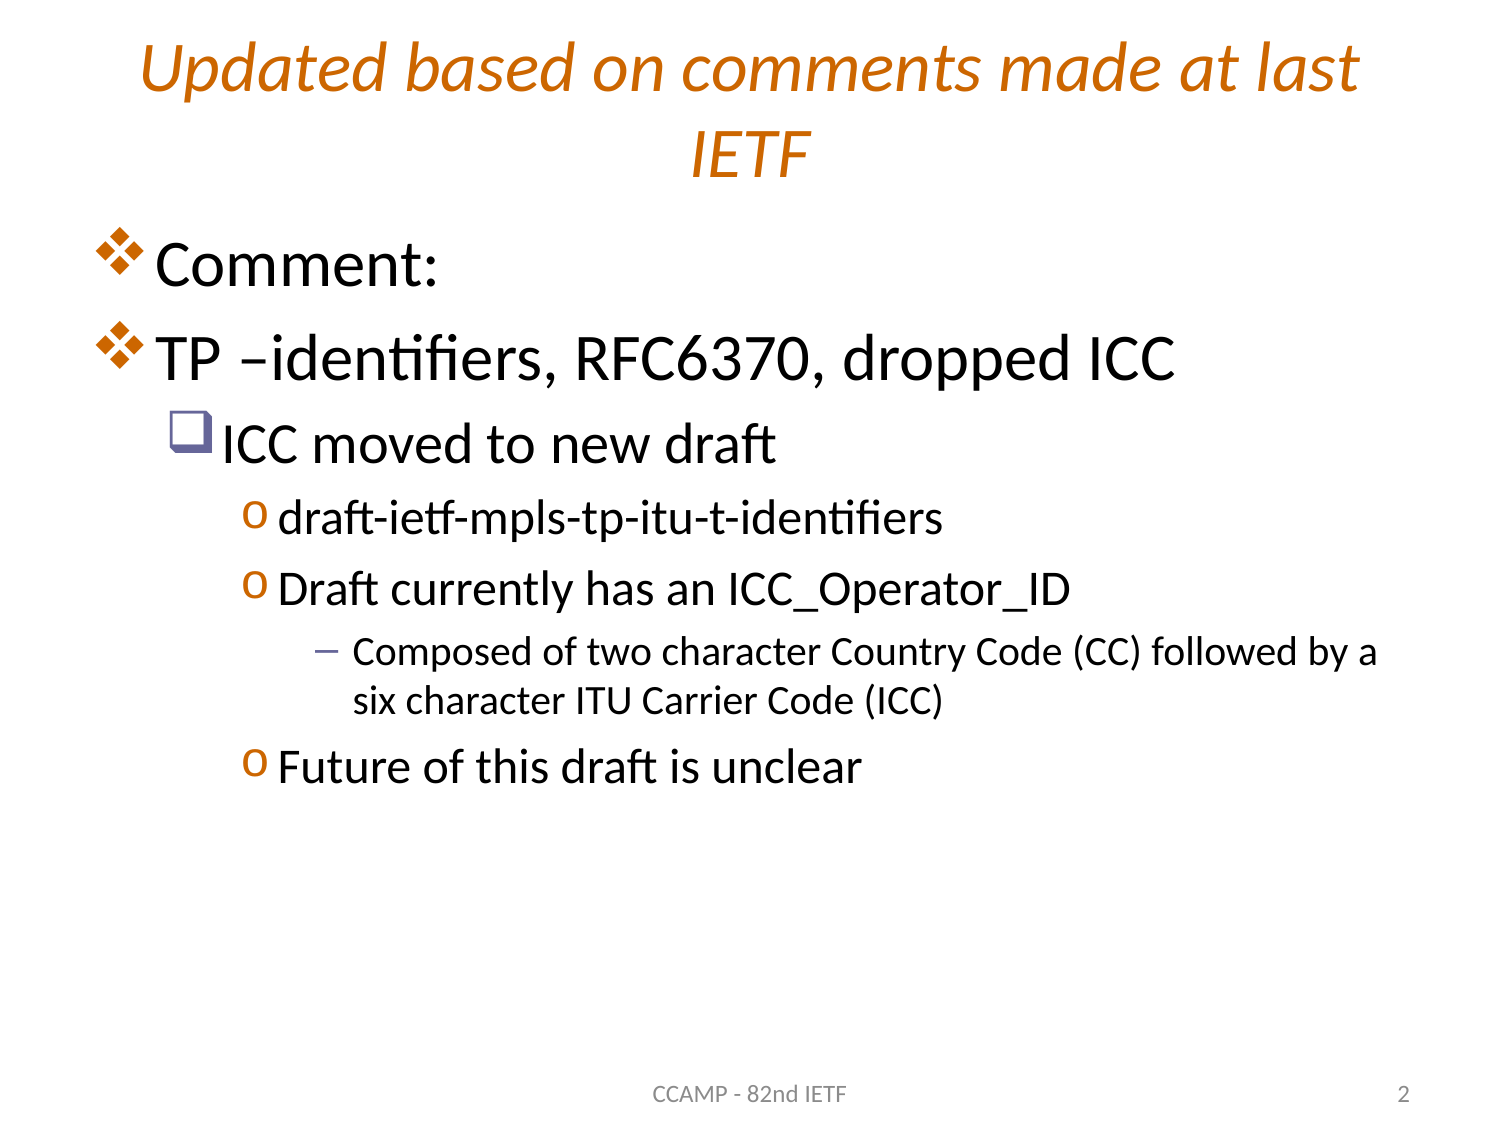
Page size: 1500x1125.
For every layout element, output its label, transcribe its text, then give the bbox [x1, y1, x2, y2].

title Updated based on comments made at last IETF [75, 12, 1425, 200]
slide_number 2 [1074, 1062, 1425, 1123]
list Comment: TP –identifiers, RFC6370, dropped ICC ICC moved to new draft draft-ietf-mpls-tp-itu-t-identifiers Draft currently has an ICC_Operator_ID Composed of two character Country Code (CC) followed by a six character ITU Carrier Code (ICC) Future of this draft is unclear [75, 212, 1425, 1038]
footer CCAMP - 82nd IETF [512, 1062, 988, 1123]
